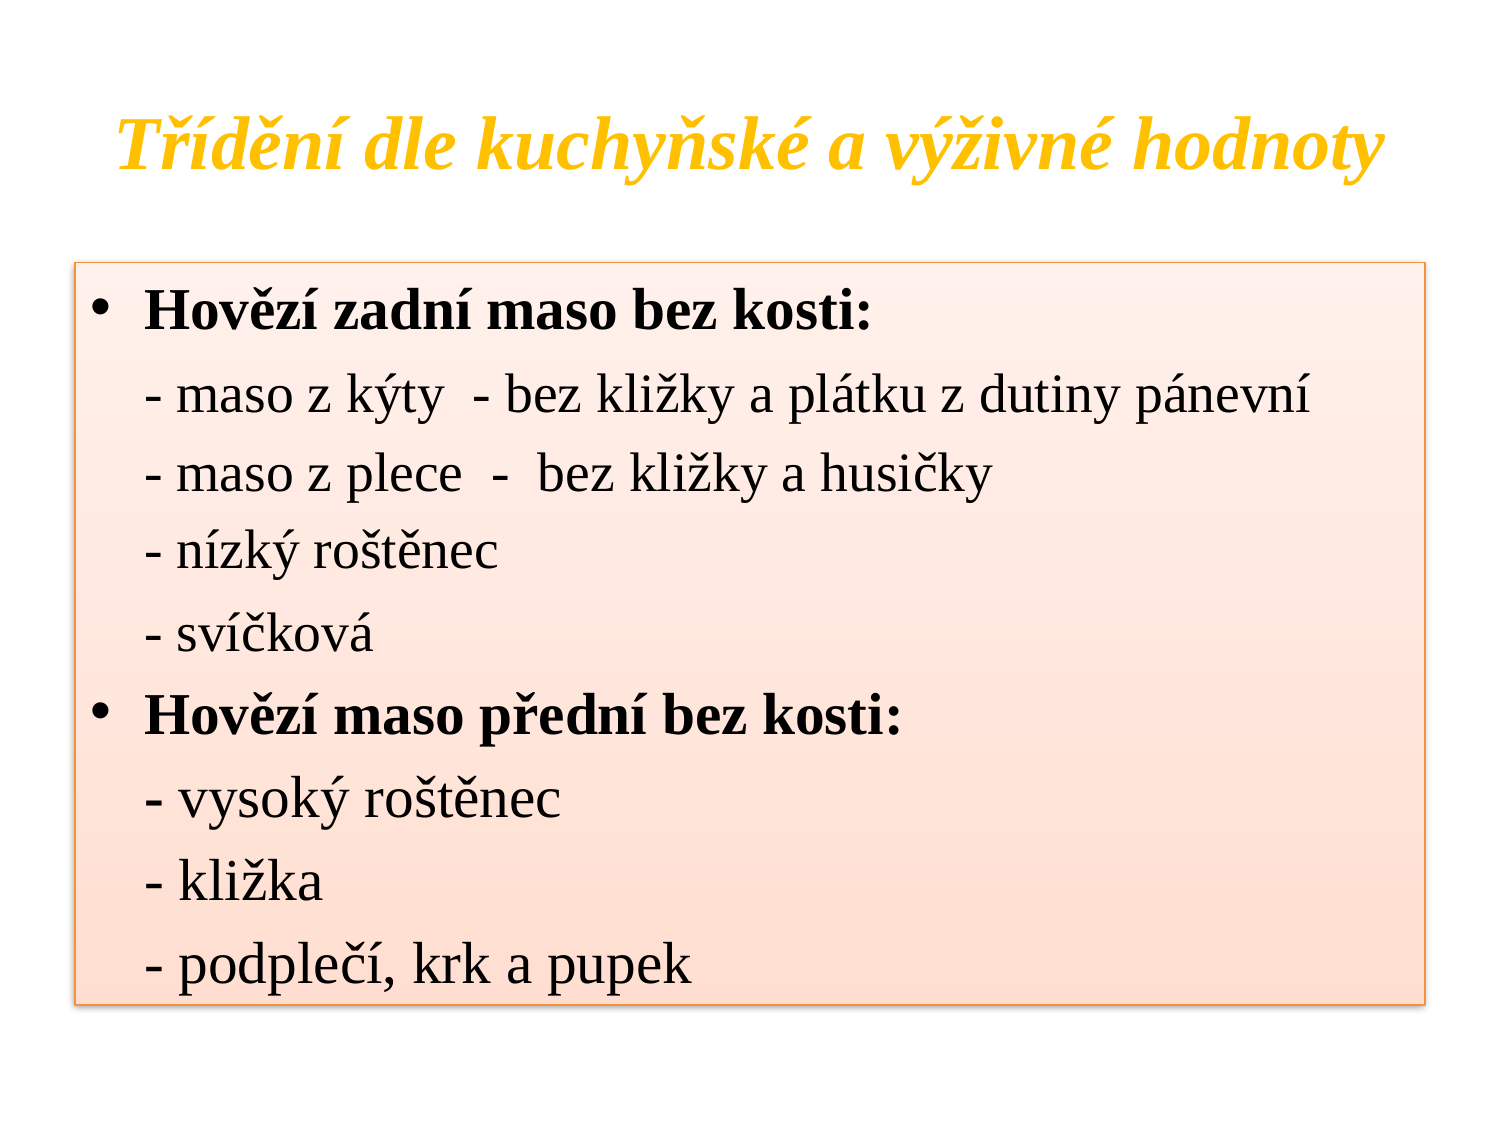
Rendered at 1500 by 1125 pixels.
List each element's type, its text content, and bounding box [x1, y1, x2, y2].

list Hovězí zadní maso bez kosti: - maso z kýty - bez kližky a plátku z dutiny pánevní - maso z plece - bez kližky a husičky - nízký roštěnec - svíčková Hovězí maso přední bez kosti: - vysoký roštěnec - kližka - podplečí, krk a pupek [74, 262, 1426, 1006]
title Třídění dle kuchyňské a výživné hodnoty [75, 45, 1425, 233]
